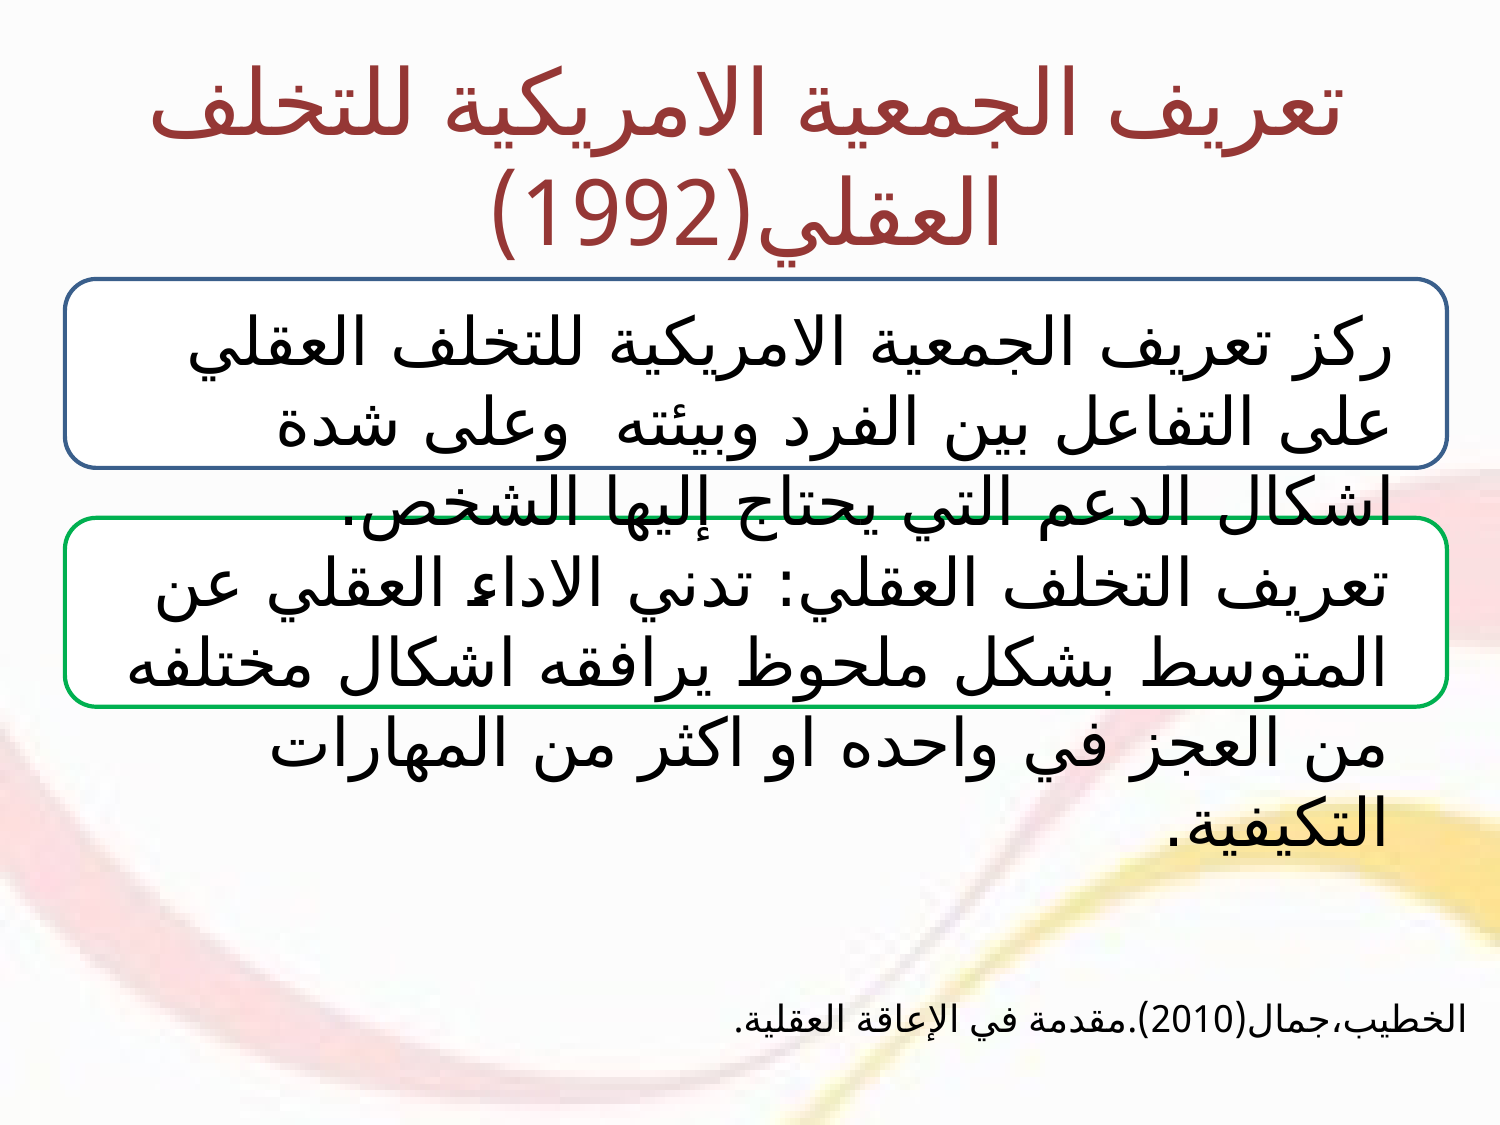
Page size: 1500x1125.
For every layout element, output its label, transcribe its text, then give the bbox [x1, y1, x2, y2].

text_box تعريف التخلف العقلي: تدني الاداء العقلي عن المتوسط بشكل ملحوظ يرافقه اشكال مختلفه من العجز في واحده او اكثر من المهارات التكيفية. [82, 532, 1406, 867]
text_box [1406, 515, 1450, 709]
text_box [62, 515, 100, 706]
picture [0, 0, 1500, 1125]
text_box ركز تعريف الجمعية الامريكية للتخلف العقلي على التفاعل بين الفرد وبيئته وعلى شدة اشكال الدعم التي يحتاج إليها الشخص. [100, 291, 1412, 546]
text_box الخطيب،جمال(2010).مقدمة في الإعاقة العقلية. [718, 987, 1483, 1048]
title تعريف الجمعية الامريكية للتخلف العقلي(1992) [0, 30, 1498, 277]
text_box [62, 276, 1450, 470]
